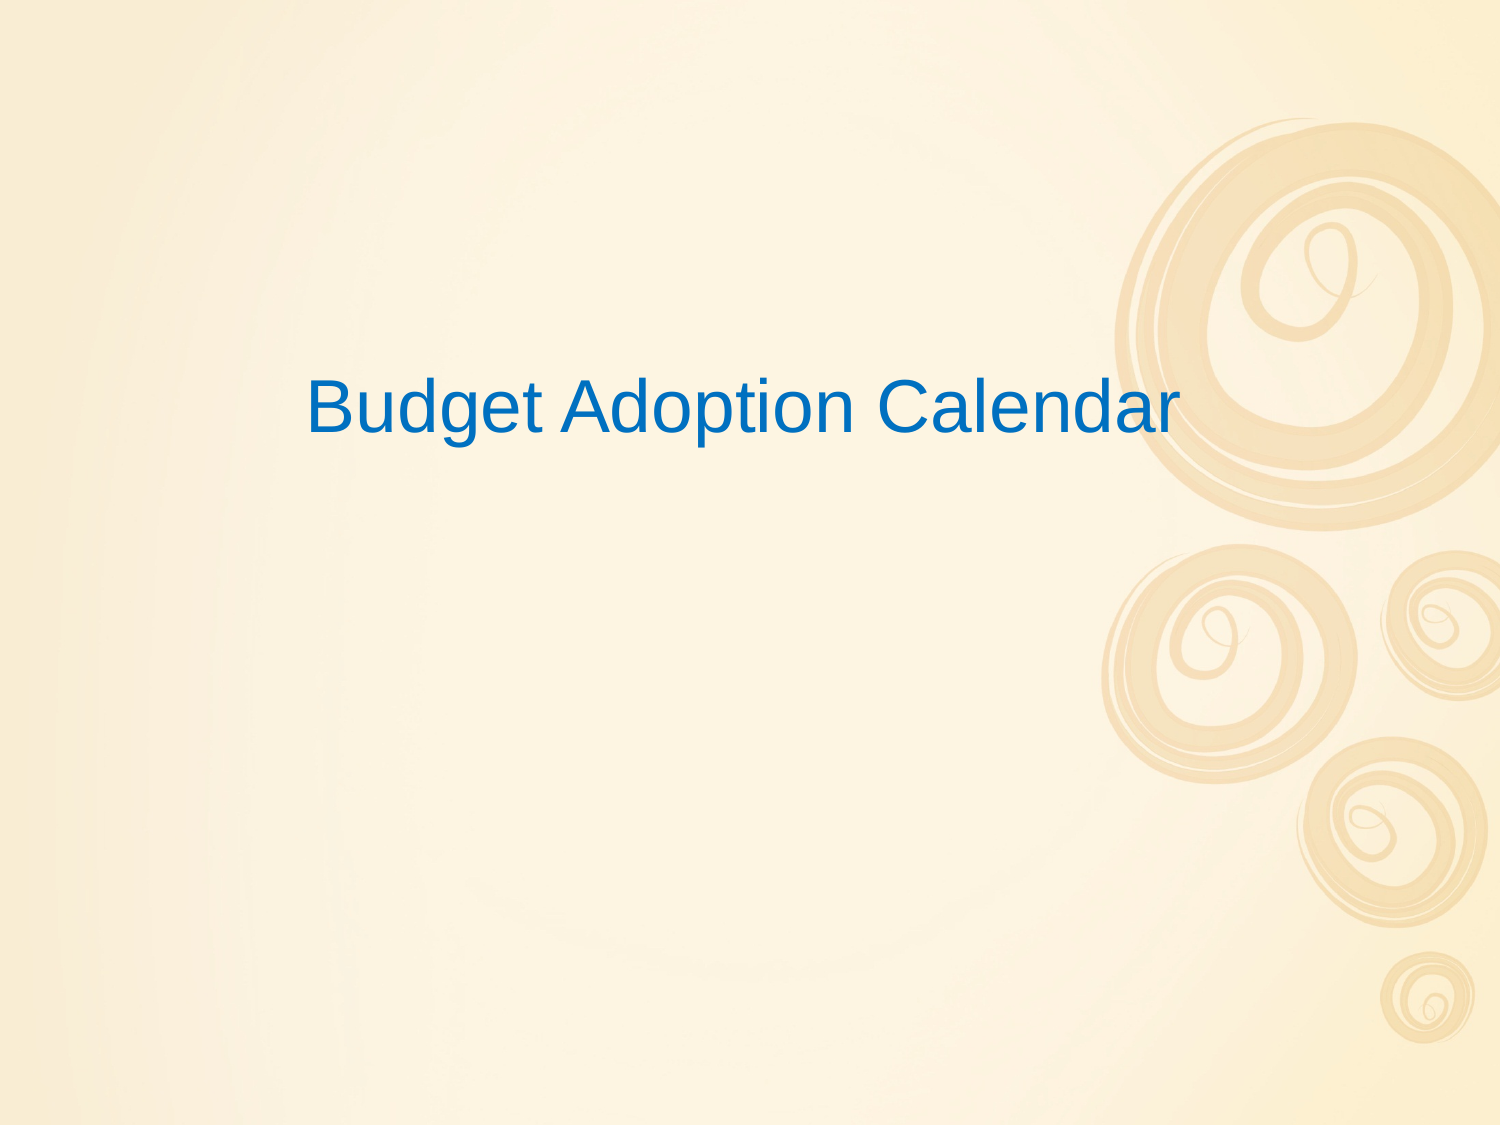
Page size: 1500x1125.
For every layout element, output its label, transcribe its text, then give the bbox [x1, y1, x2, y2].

text_box Budget Adoption Calendar [37, 350, 1450, 913]
picture [0, 0, 1500, 1125]
